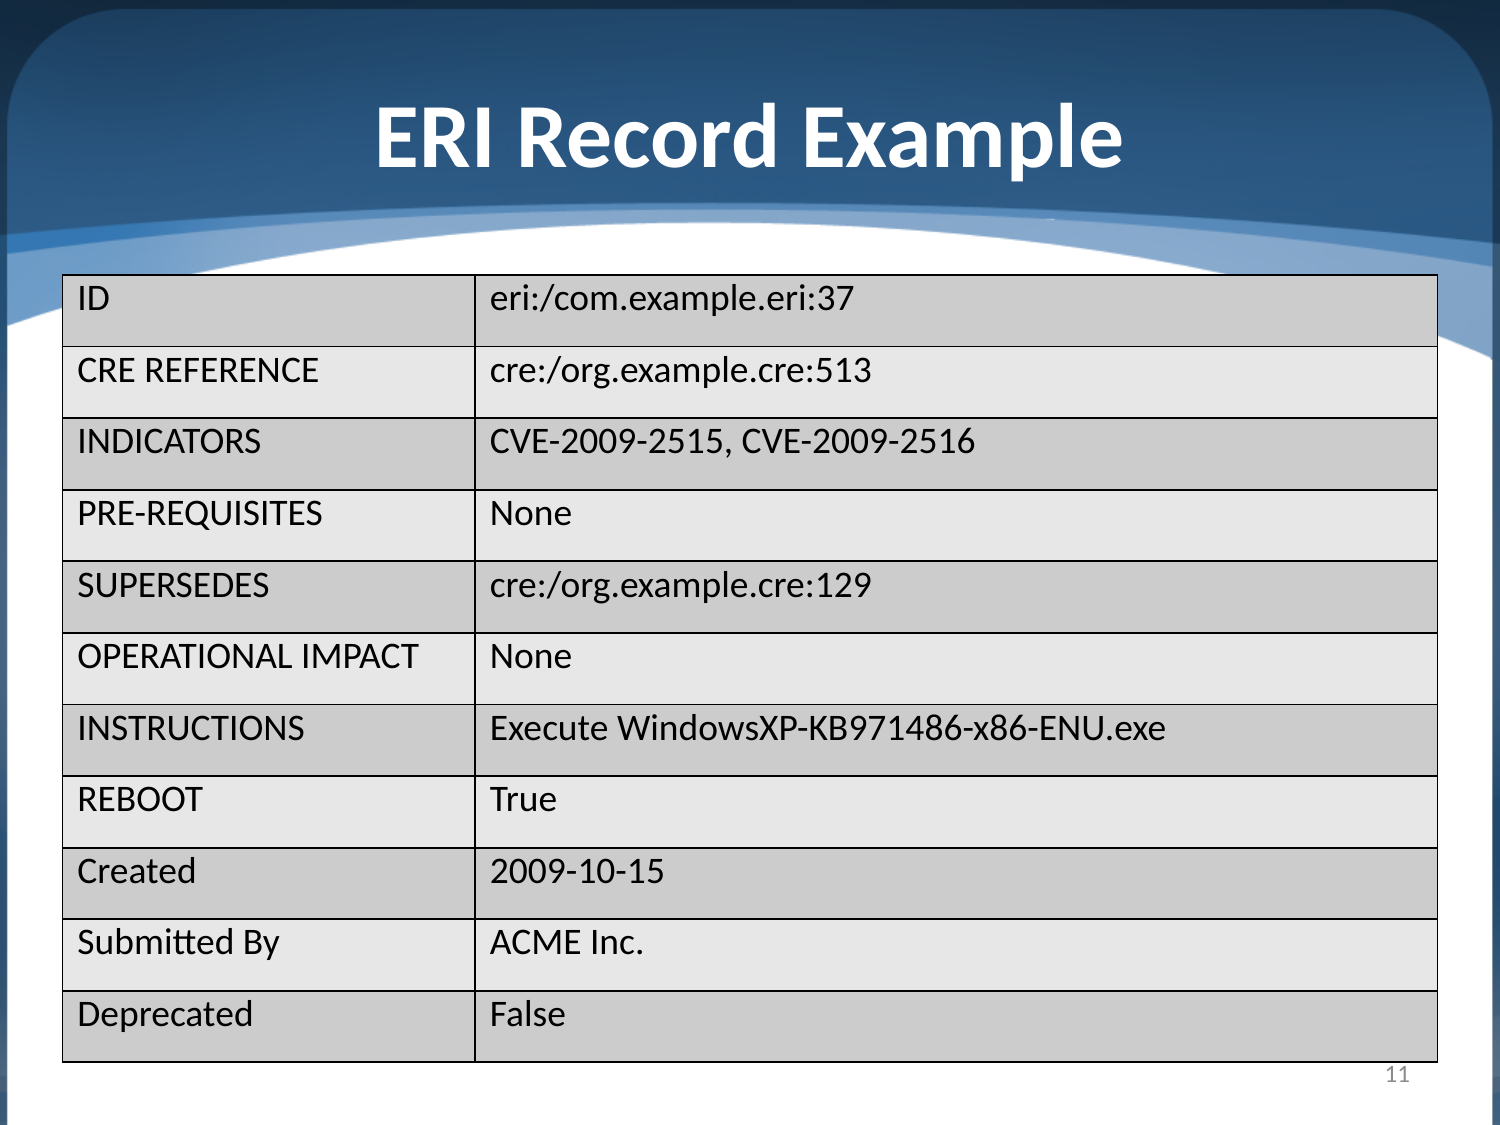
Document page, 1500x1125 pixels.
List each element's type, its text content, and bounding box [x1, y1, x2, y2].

table_header ID [63, 276, 474, 346]
table_cell 2009-10-15 [476, 849, 1437, 918]
table_cell INDICATORS [63, 419, 474, 489]
table_cell CRE REFERENCE [63, 347, 474, 417]
table_cell INSTRUCTIONS [63, 705, 474, 775]
table_cell cre:/org.example.cre:129 [476, 562, 1437, 632]
table_cell SUPERSEDES [63, 562, 474, 632]
table_cell cre:/org.example.cre:513 [476, 347, 1437, 417]
title ERI Record Example [75, 37, 1425, 225]
table_cell OPERATIONAL IMPACT [63, 634, 474, 704]
picture [0, 0, 1500, 1125]
table_cell Deprecated [63, 992, 474, 1061]
table_cell Created [63, 849, 474, 918]
table_cell ACME Inc. [476, 920, 1437, 990]
table_header eri:/com.example.eri:37 [476, 276, 1437, 346]
table_cell None [476, 491, 1437, 560]
table_cell Submitted By [63, 920, 474, 990]
table_cell PRE-REQUISITES [63, 491, 474, 560]
table_cell False [476, 992, 1437, 1061]
table_cell CVE-2009-2515, CVE-2009-2516 [476, 419, 1437, 489]
slide_number 11 [1074, 1042, 1425, 1103]
table_cell True [476, 777, 1437, 847]
table_cell Execute WindowsXP-KB971486-x86-ENU.exe [476, 705, 1437, 775]
table_cell None [476, 634, 1437, 704]
table_cell REBOOT [63, 777, 474, 847]
